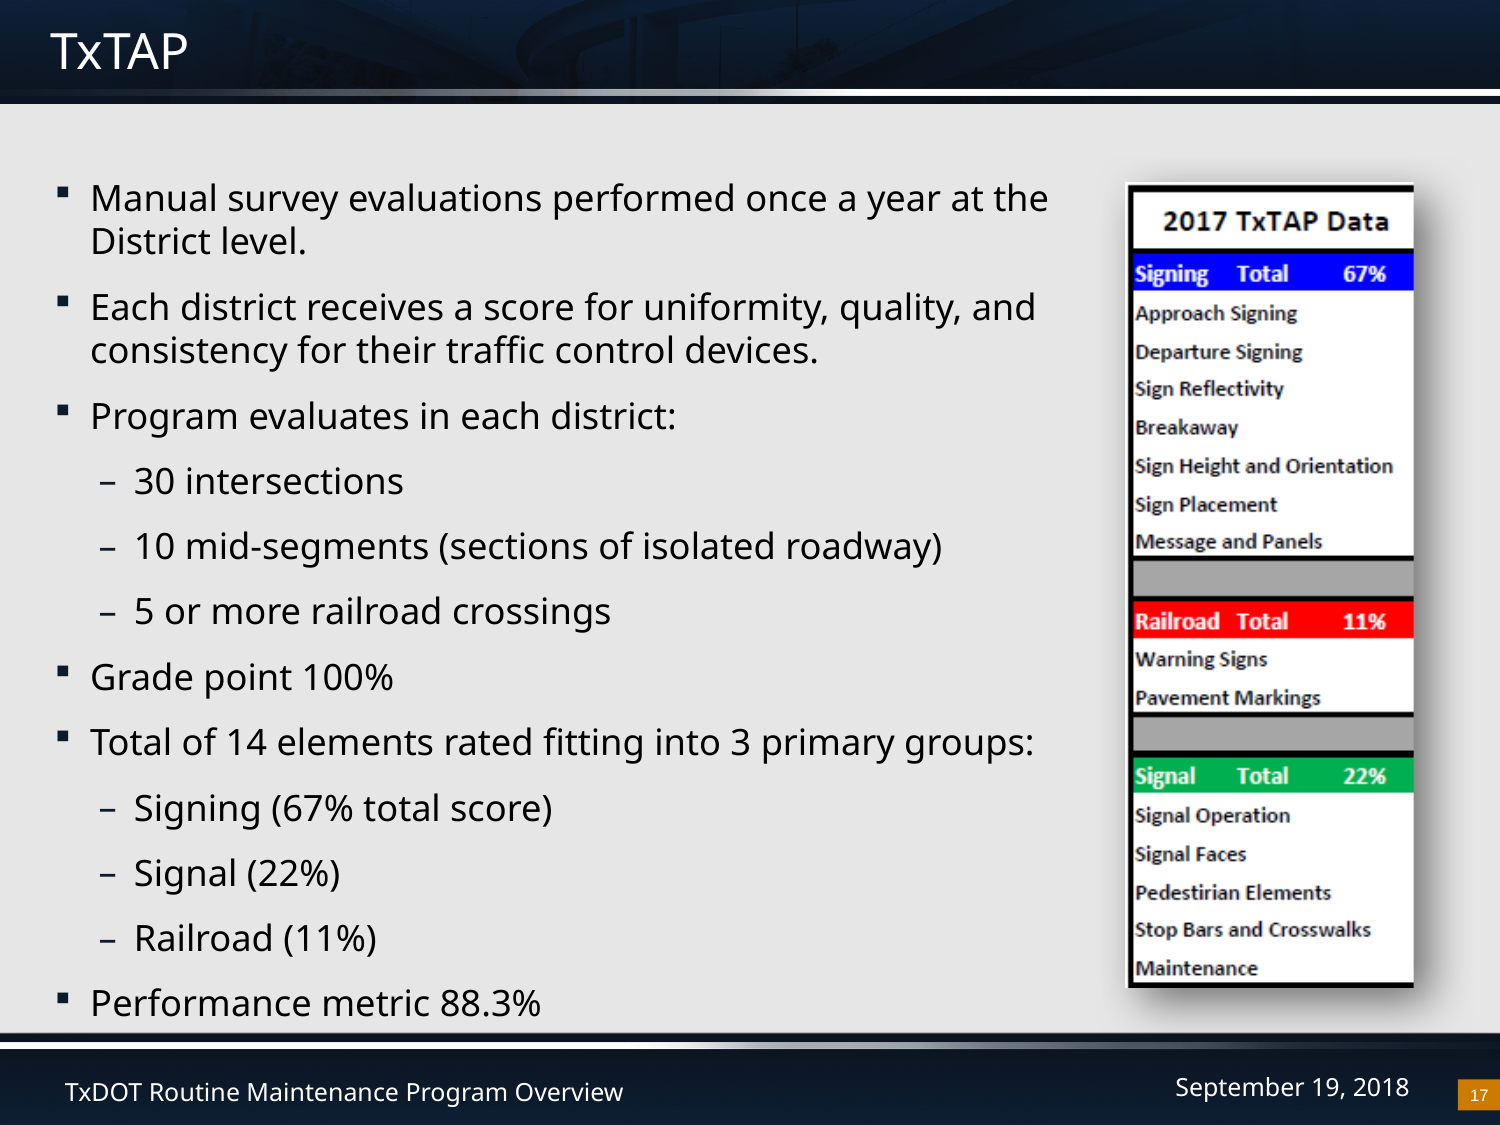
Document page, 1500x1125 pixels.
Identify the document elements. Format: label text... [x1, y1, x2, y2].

picture [0, 0, 1500, 104]
picture [1124, 181, 1414, 988]
picture [0, 1032, 1500, 1125]
slide_number 17 [1454, 1079, 1489, 1110]
title TxTAP [50, 12, 1421, 89]
list Manual survey evaluations performed once a year at the District level. Each district receives a score for uniformity, quality, and consistency for their traffic control devices. Program evaluates in each district: 30 intersections 10 mid-segments (sections of isolated roadway) 5 or more railroad crossings Grade point 100% Total of 14 elements rated fitting into 3 primary groups: Signing (67% total score) Signal (22%) Railroad (11%) Performance metric 88.3% [54, 174, 1100, 1025]
